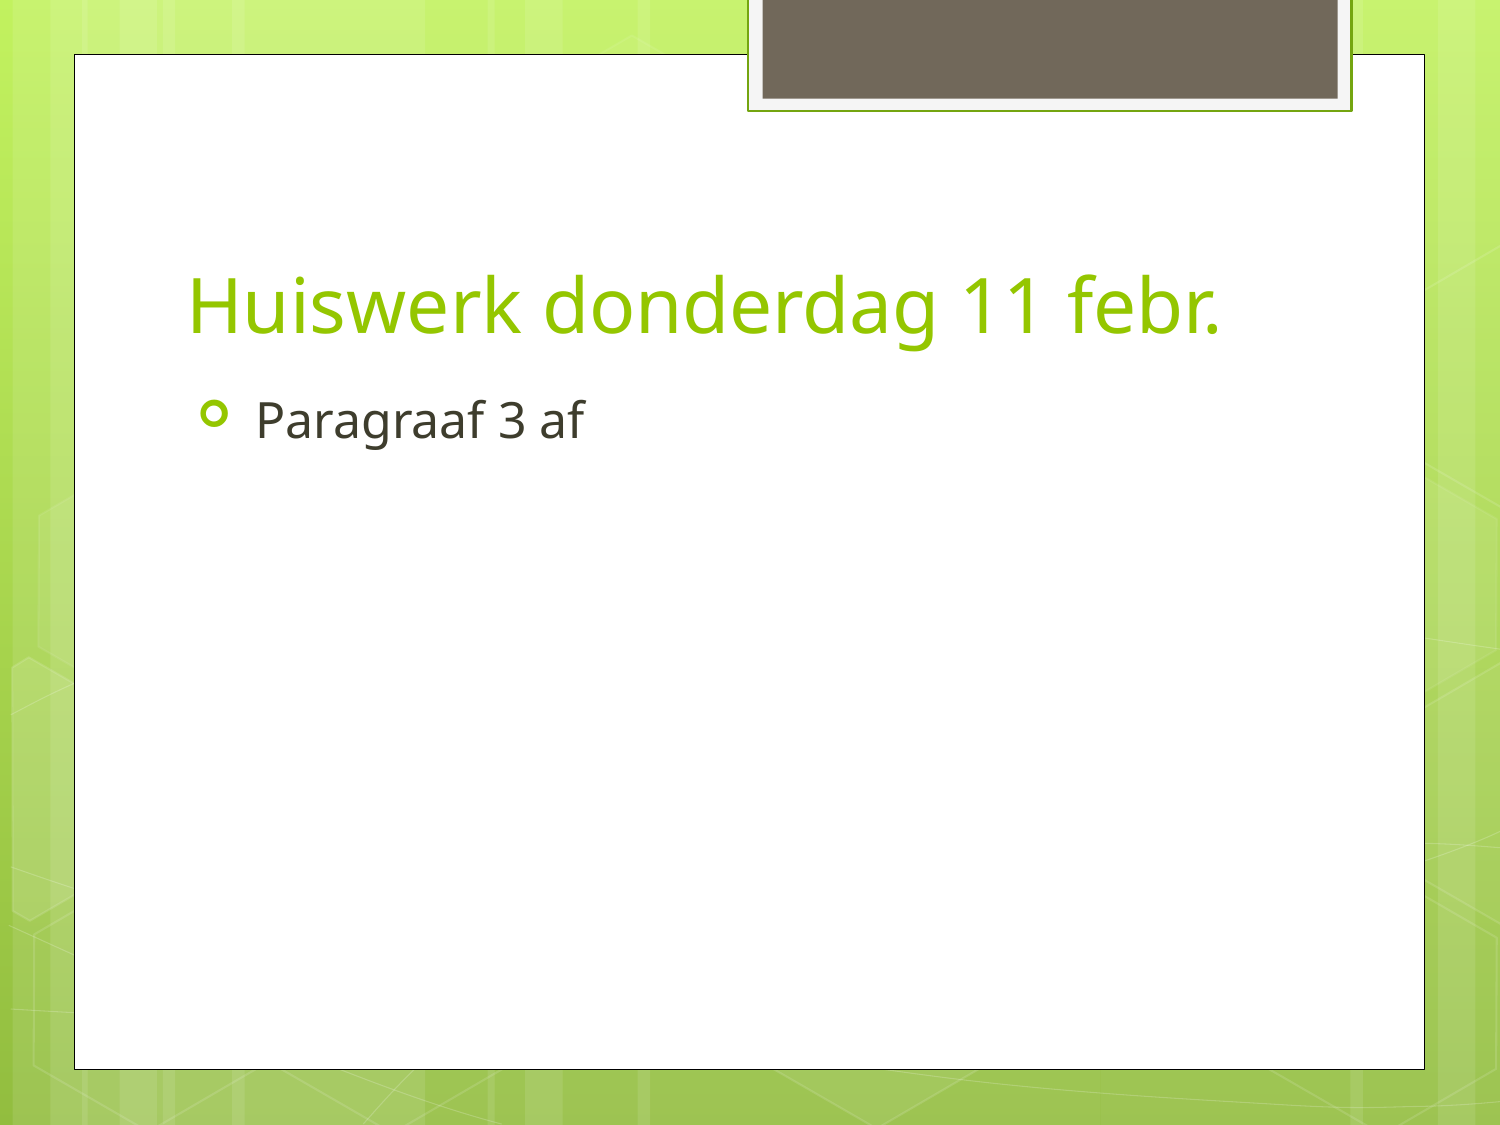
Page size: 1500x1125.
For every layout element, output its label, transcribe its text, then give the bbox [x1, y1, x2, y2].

title Huiswerk donderdag 11 febr. [171, 168, 1324, 357]
list Paragraaf 3 af [171, 381, 1283, 957]
